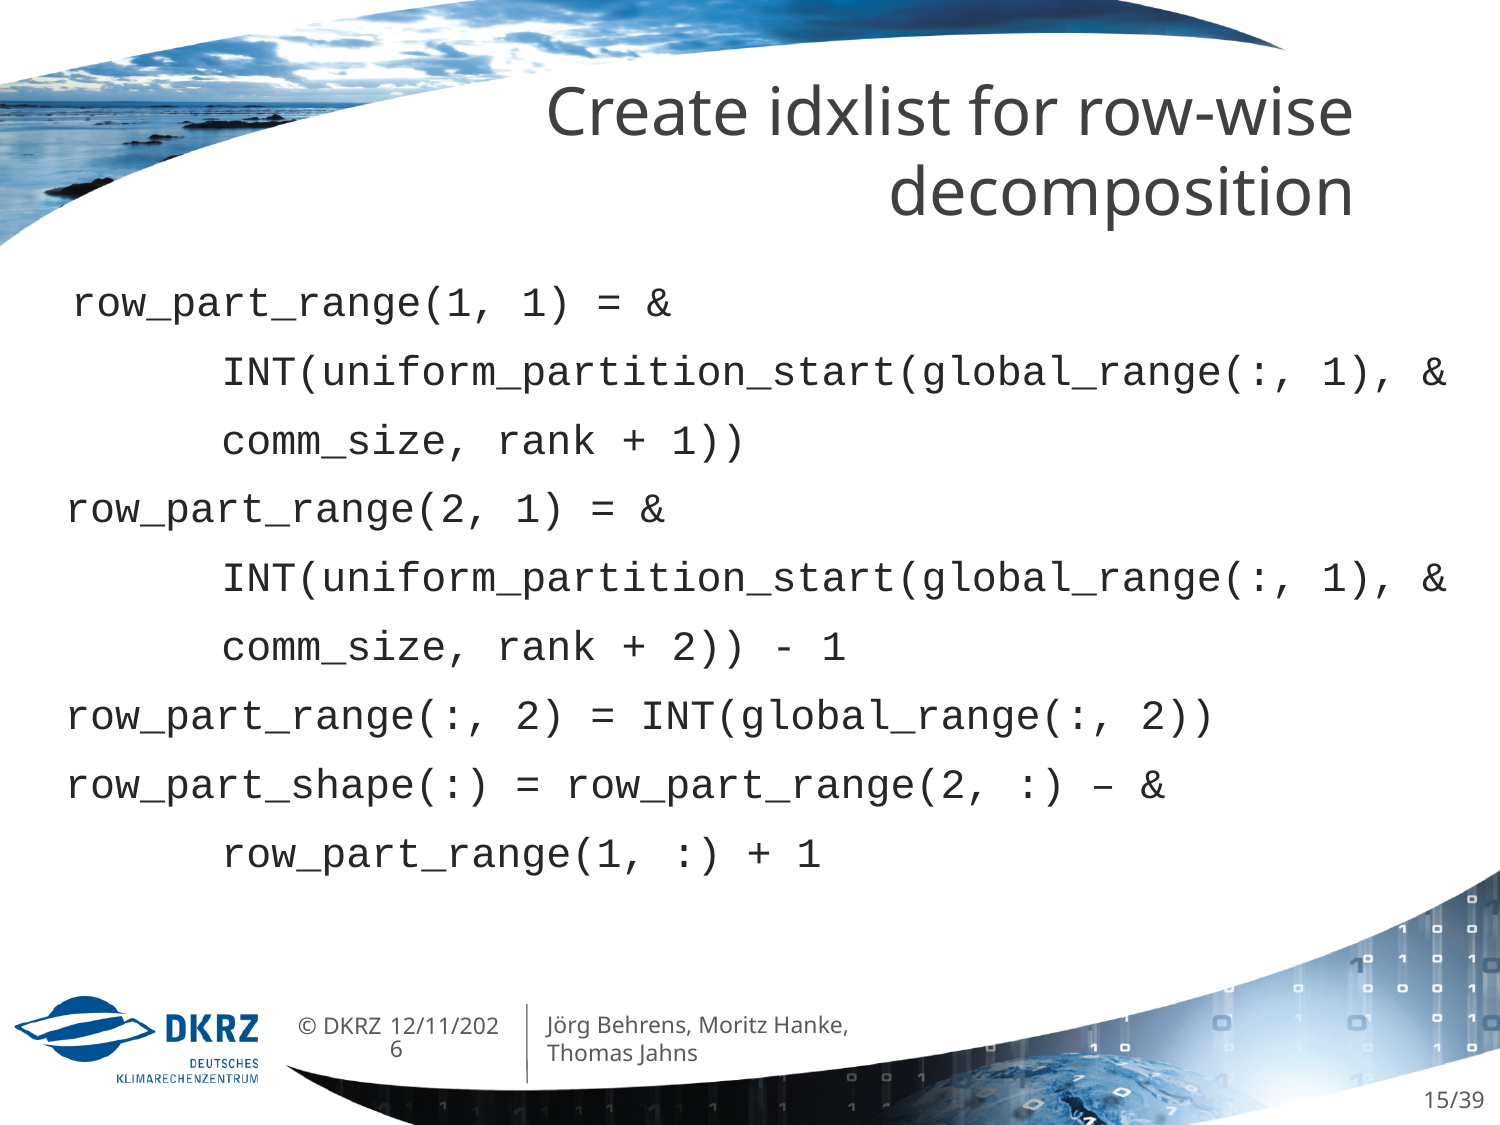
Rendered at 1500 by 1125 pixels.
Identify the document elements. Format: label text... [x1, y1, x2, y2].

footer Jörg Behrens, Moritz Hanke, Thomas Jahns [532, 1003, 884, 1082]
picture [14, 996, 258, 1083]
list row_part_range(1, 1) = & INT(uniform_partition_start(global_range(:, 1), & comm_size, rank + 1)) row_part_range(2, 1) = & INT(uniform_partition_start(global_range(:, 1), & comm_size, rank + 2)) - 1 row_part_range(:, 2) = INT(global_range(:, 2)) row_part_shape(:) = row_part_range(2, :) – & row_part_range(1, :) + 1 [0, 266, 1500, 929]
picture [0, 0, 1288, 246]
picture [285, 929, 1500, 1125]
slide_number 15 [1333, 1078, 1465, 1125]
title Create idxlist for row-wise decomposition [480, 66, 1372, 232]
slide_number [375, 1004, 528, 1052]
